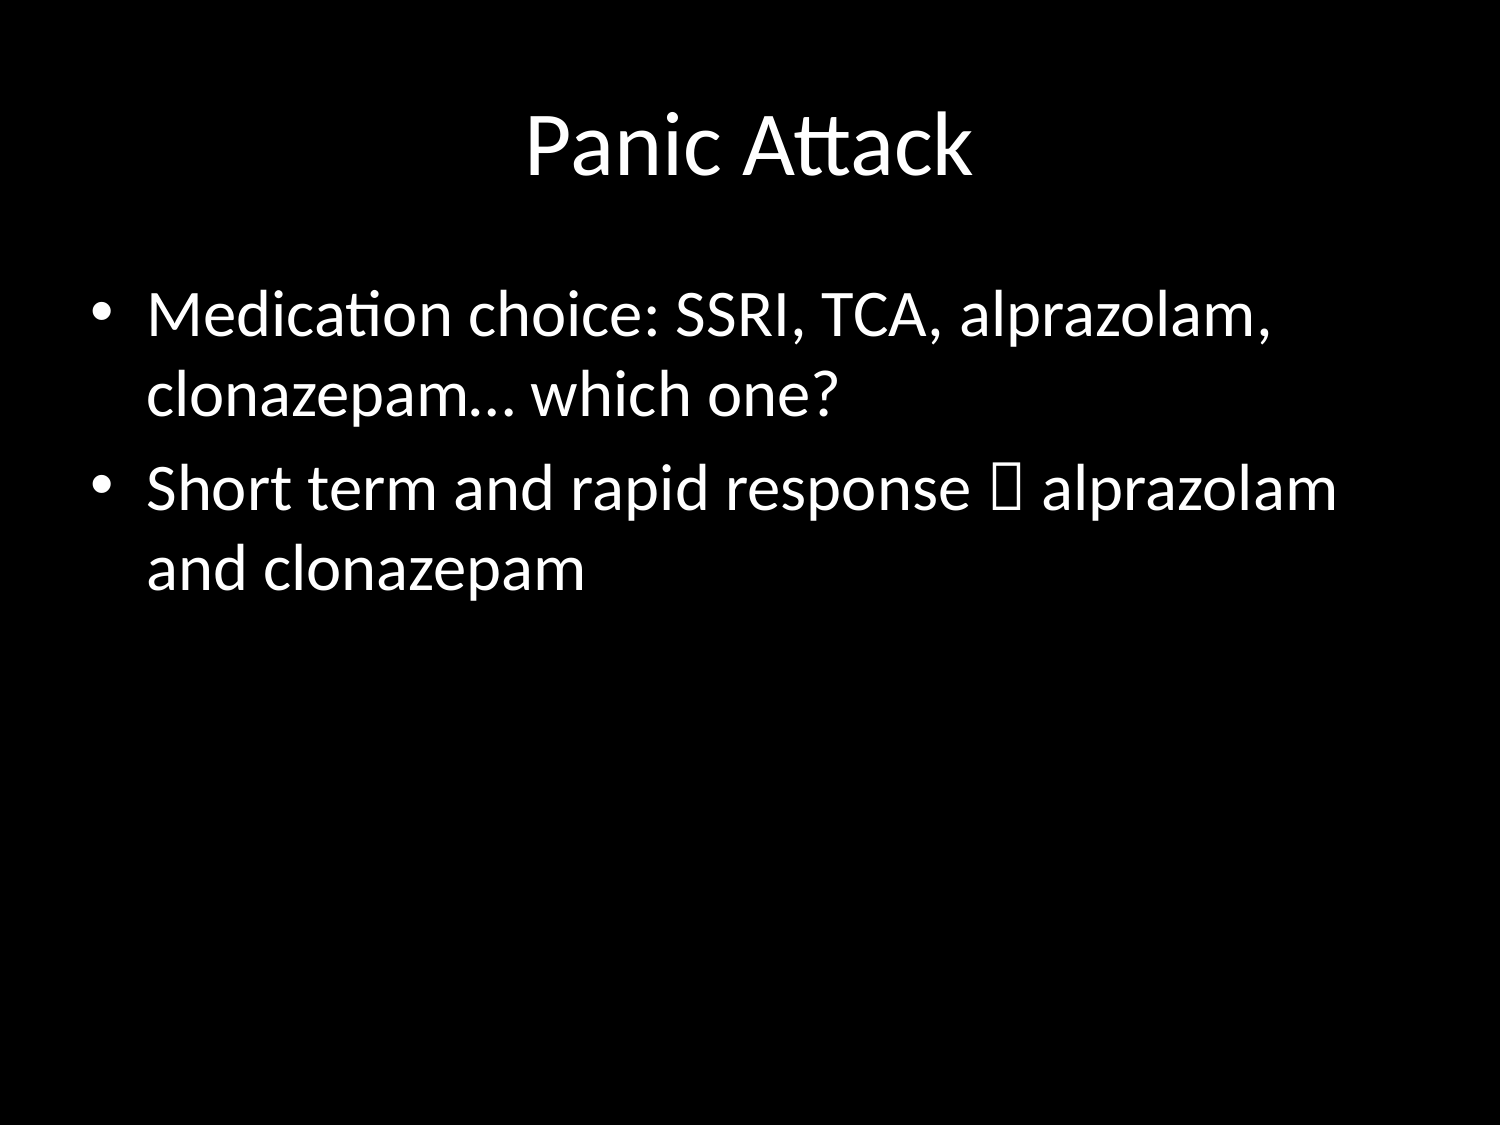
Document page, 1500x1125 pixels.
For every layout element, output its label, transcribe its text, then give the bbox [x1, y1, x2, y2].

list Medication choice: SSRI, TCA, alprazolam, clonazepam… which one? Short term and rapid response  alprazolam and clonazepam [75, 262, 1425, 1005]
title Panic Attack [75, 45, 1425, 233]
